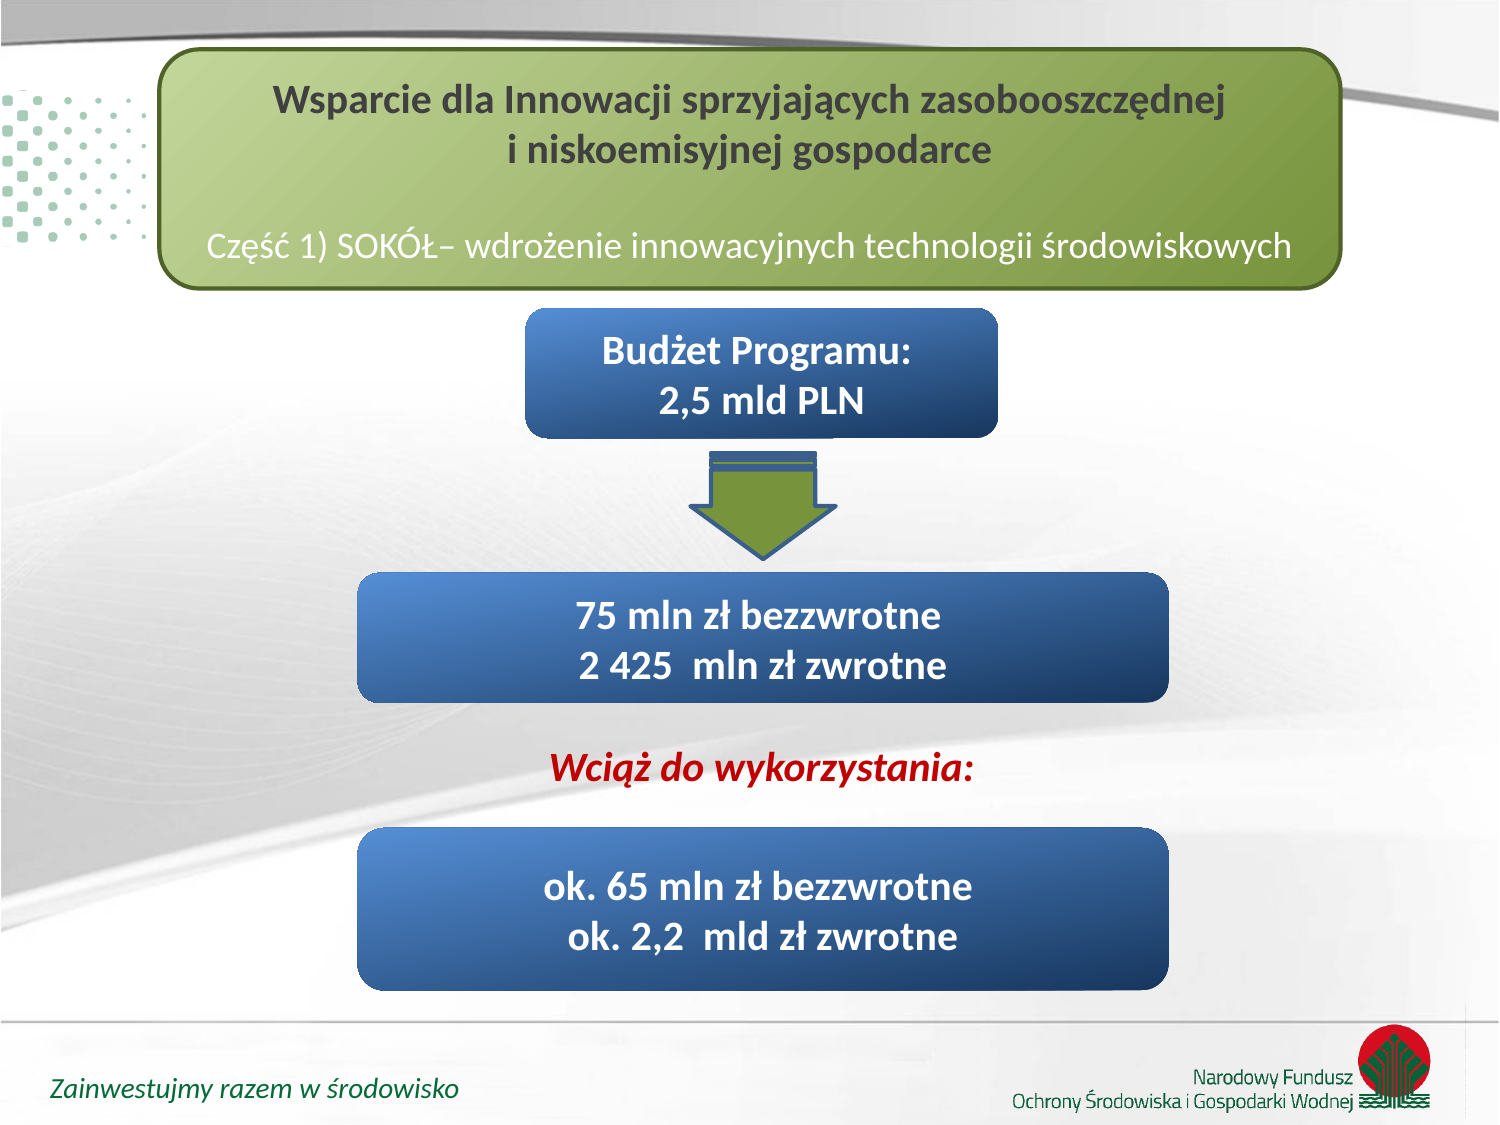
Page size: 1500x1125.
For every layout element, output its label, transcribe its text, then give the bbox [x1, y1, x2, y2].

text_box Budżet Programu: 2,5 mld PLN [523, 305, 1001, 441]
text_box Wciąż do wykorzystania: [533, 732, 990, 798]
picture [0, 0, 1499, 1125]
text_box [688, 451, 838, 561]
text_box Wsparcie dla Innowacji sprzyjających zasobooszczędnej i niskoemisyjnej gospodarce Część 1) SOKÓŁ– wdrożenie innowacyjnych technologii środowiskowych [157, 47, 1343, 291]
text_box ok. 65 mln zł bezzwrotne ok. 2,2 mld zł zwrotne [355, 825, 1171, 993]
text_box 75 mln zł bezzwrotne 2 425 mln zł zwrotne [355, 570, 1171, 705]
